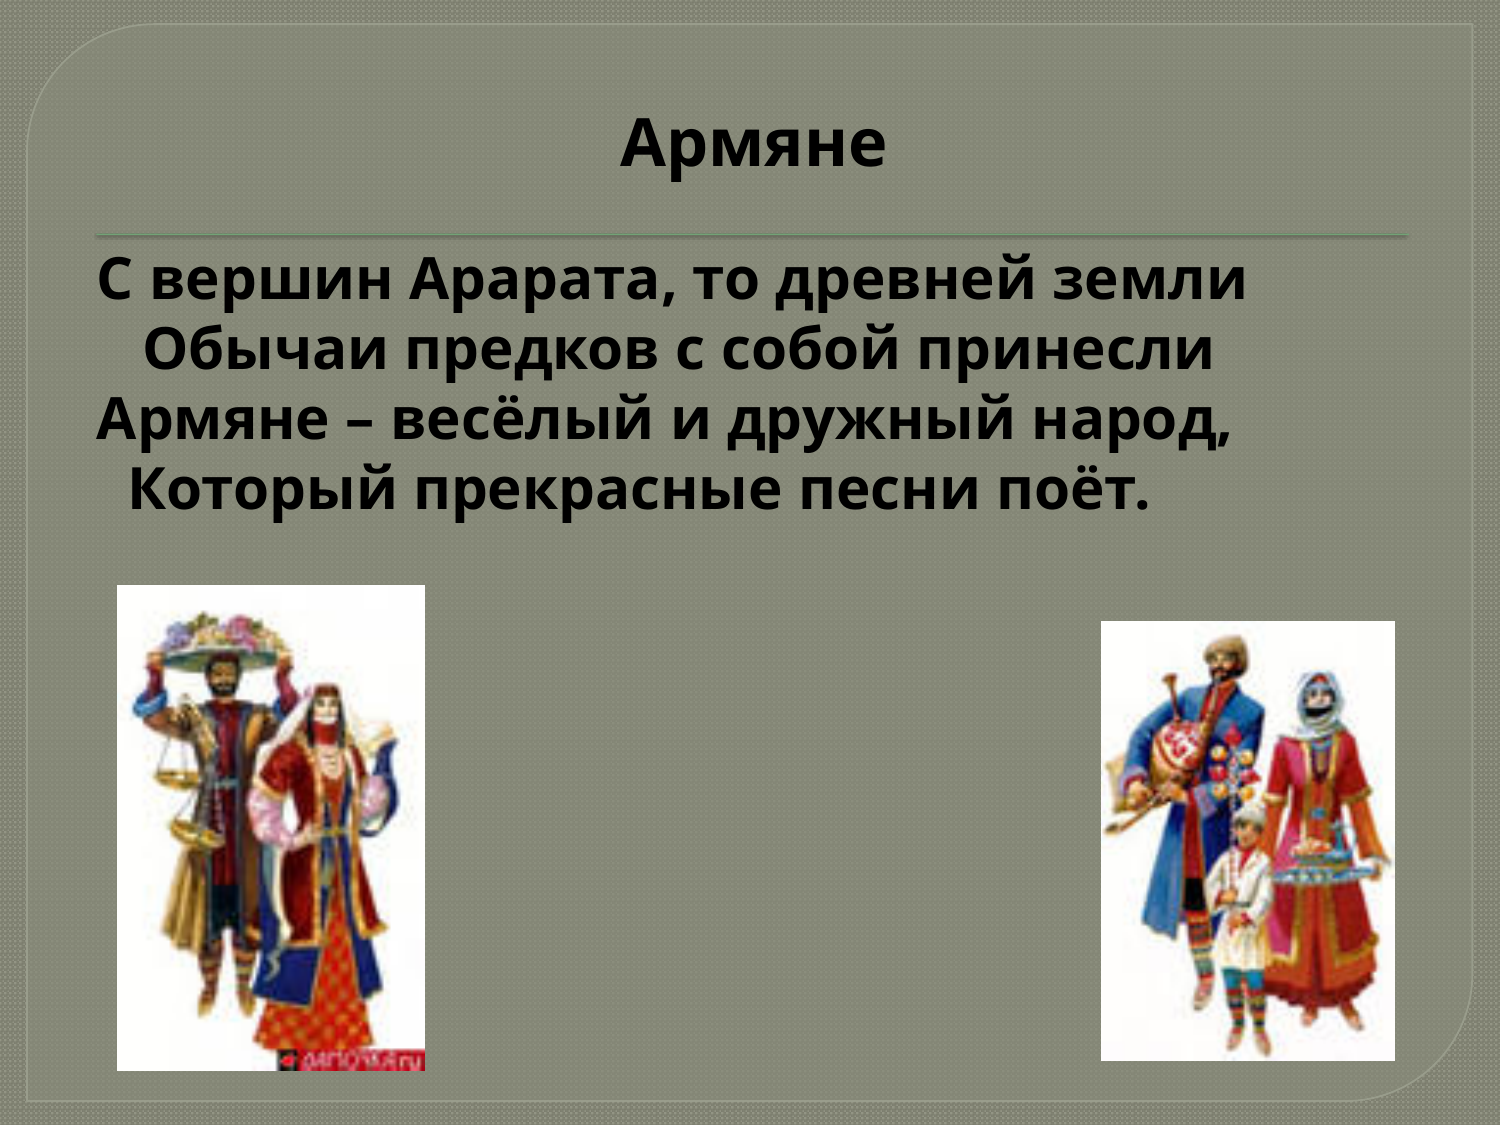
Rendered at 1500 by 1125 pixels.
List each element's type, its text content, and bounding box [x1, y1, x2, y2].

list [116, 585, 425, 1071]
list С вершин Арарата, то древней земли Обычаи предков с собой принесли Армяне – весёлый и дружный народ, Который прекрасные песни поёт. [82, 164, 1454, 539]
title Армяне [75, 45, 1425, 188]
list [1101, 620, 1395, 1061]
